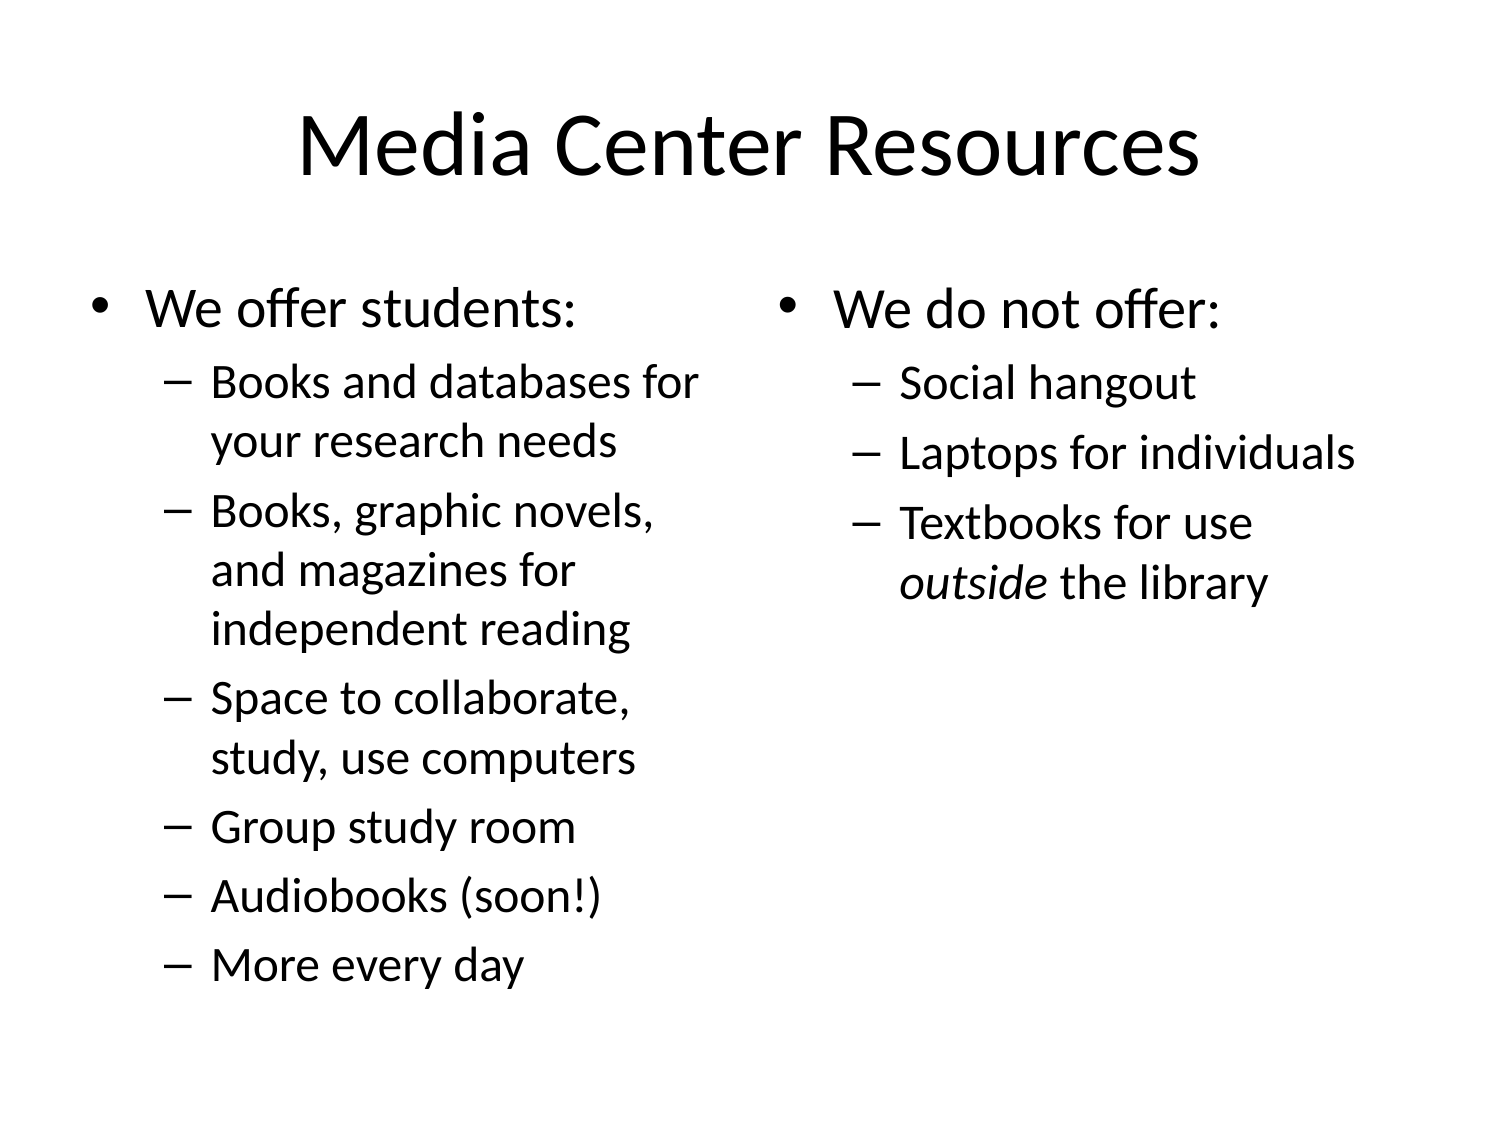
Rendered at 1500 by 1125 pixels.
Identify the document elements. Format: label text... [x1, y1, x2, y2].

title Media Center Resources [75, 45, 1425, 233]
list We offer students: Books and databases for your research needs Books, graphic novels, and magazines for independent reading Space to collaborate, study, use computers Group study room Audiobooks (soon!) More every day [75, 262, 738, 1005]
list We do not offer: Social hangout Laptops for individuals Textbooks for use outside the library [762, 262, 1425, 1005]
